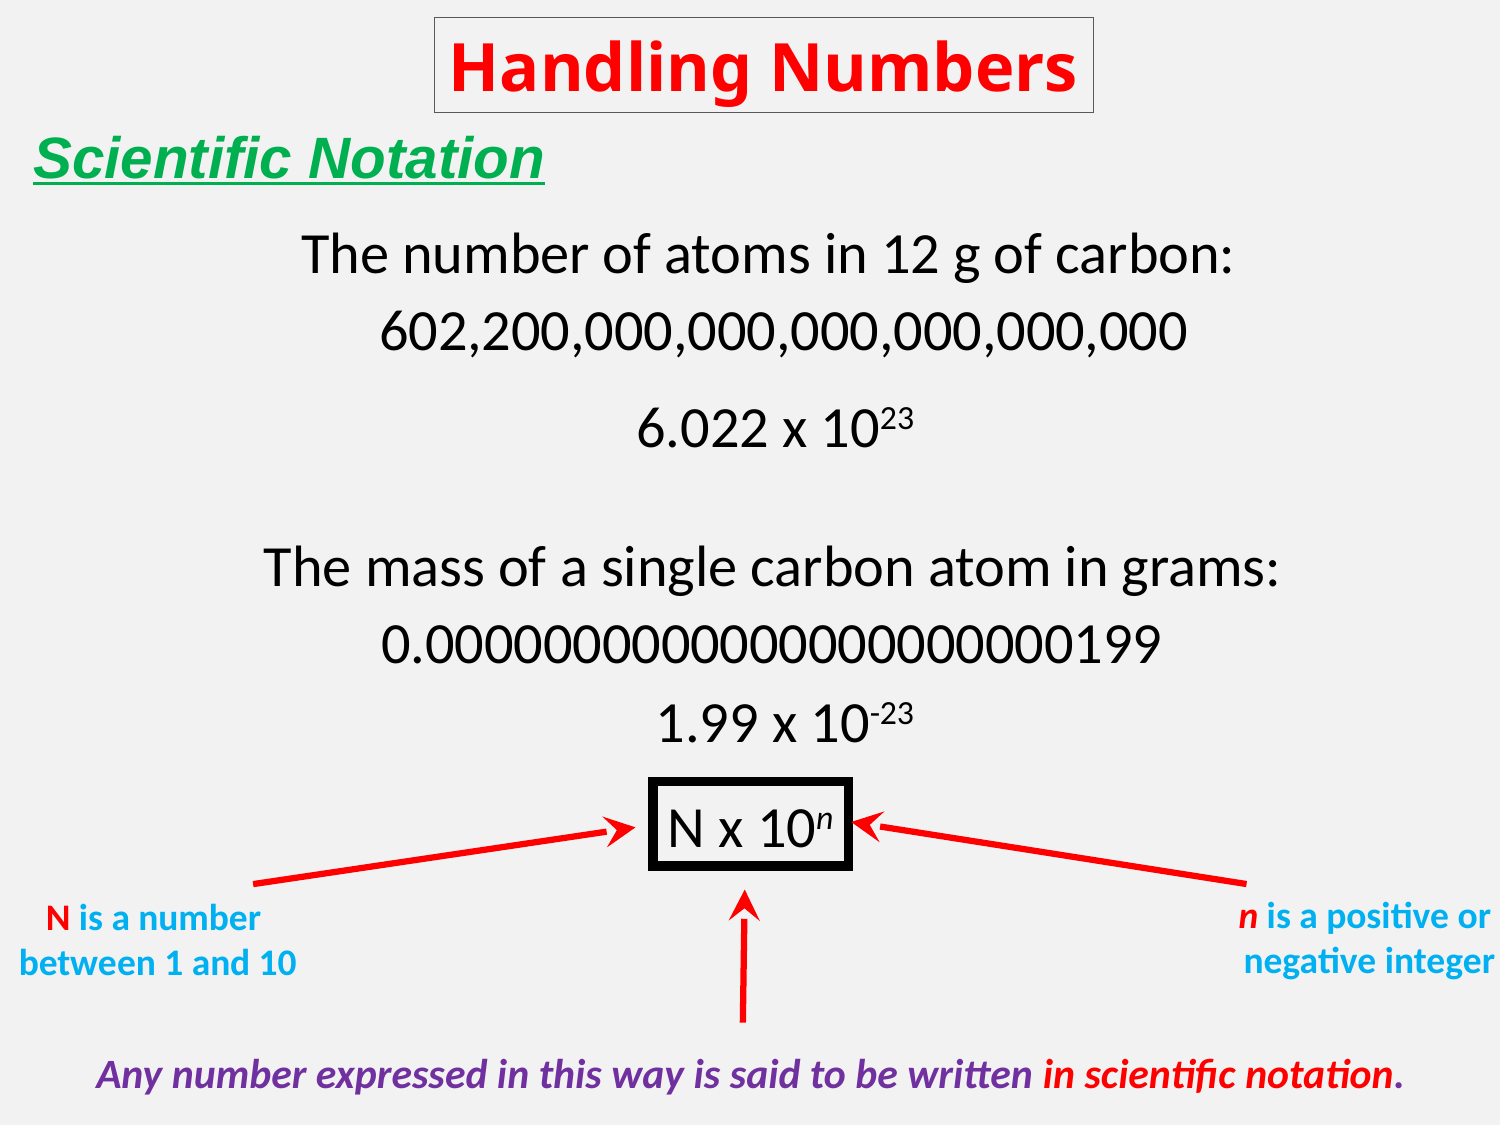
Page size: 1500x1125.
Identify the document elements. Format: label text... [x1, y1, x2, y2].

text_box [286, 173, 1462, 371]
text_box [851, 814, 874, 836]
text_box 6.022 x 1023 [621, 381, 929, 467]
text_box N x 10n [653, 781, 849, 866]
text_box n is a positive or negative integer [1223, 884, 1500, 989]
text_box Any number expressed in this way is said to be written in scientific notation. [81, 1039, 1421, 1104]
text_box [613, 820, 636, 841]
text_box Handling Numbers [434, 17, 1094, 113]
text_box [249, 485, 1356, 685]
text_box N is a number between 1 and 10 [0, 885, 326, 991]
text_box Scientific Notation [18, 113, 561, 198]
text_box 1.99 x 10-23 [640, 685, 929, 762]
text_box [734, 889, 755, 911]
